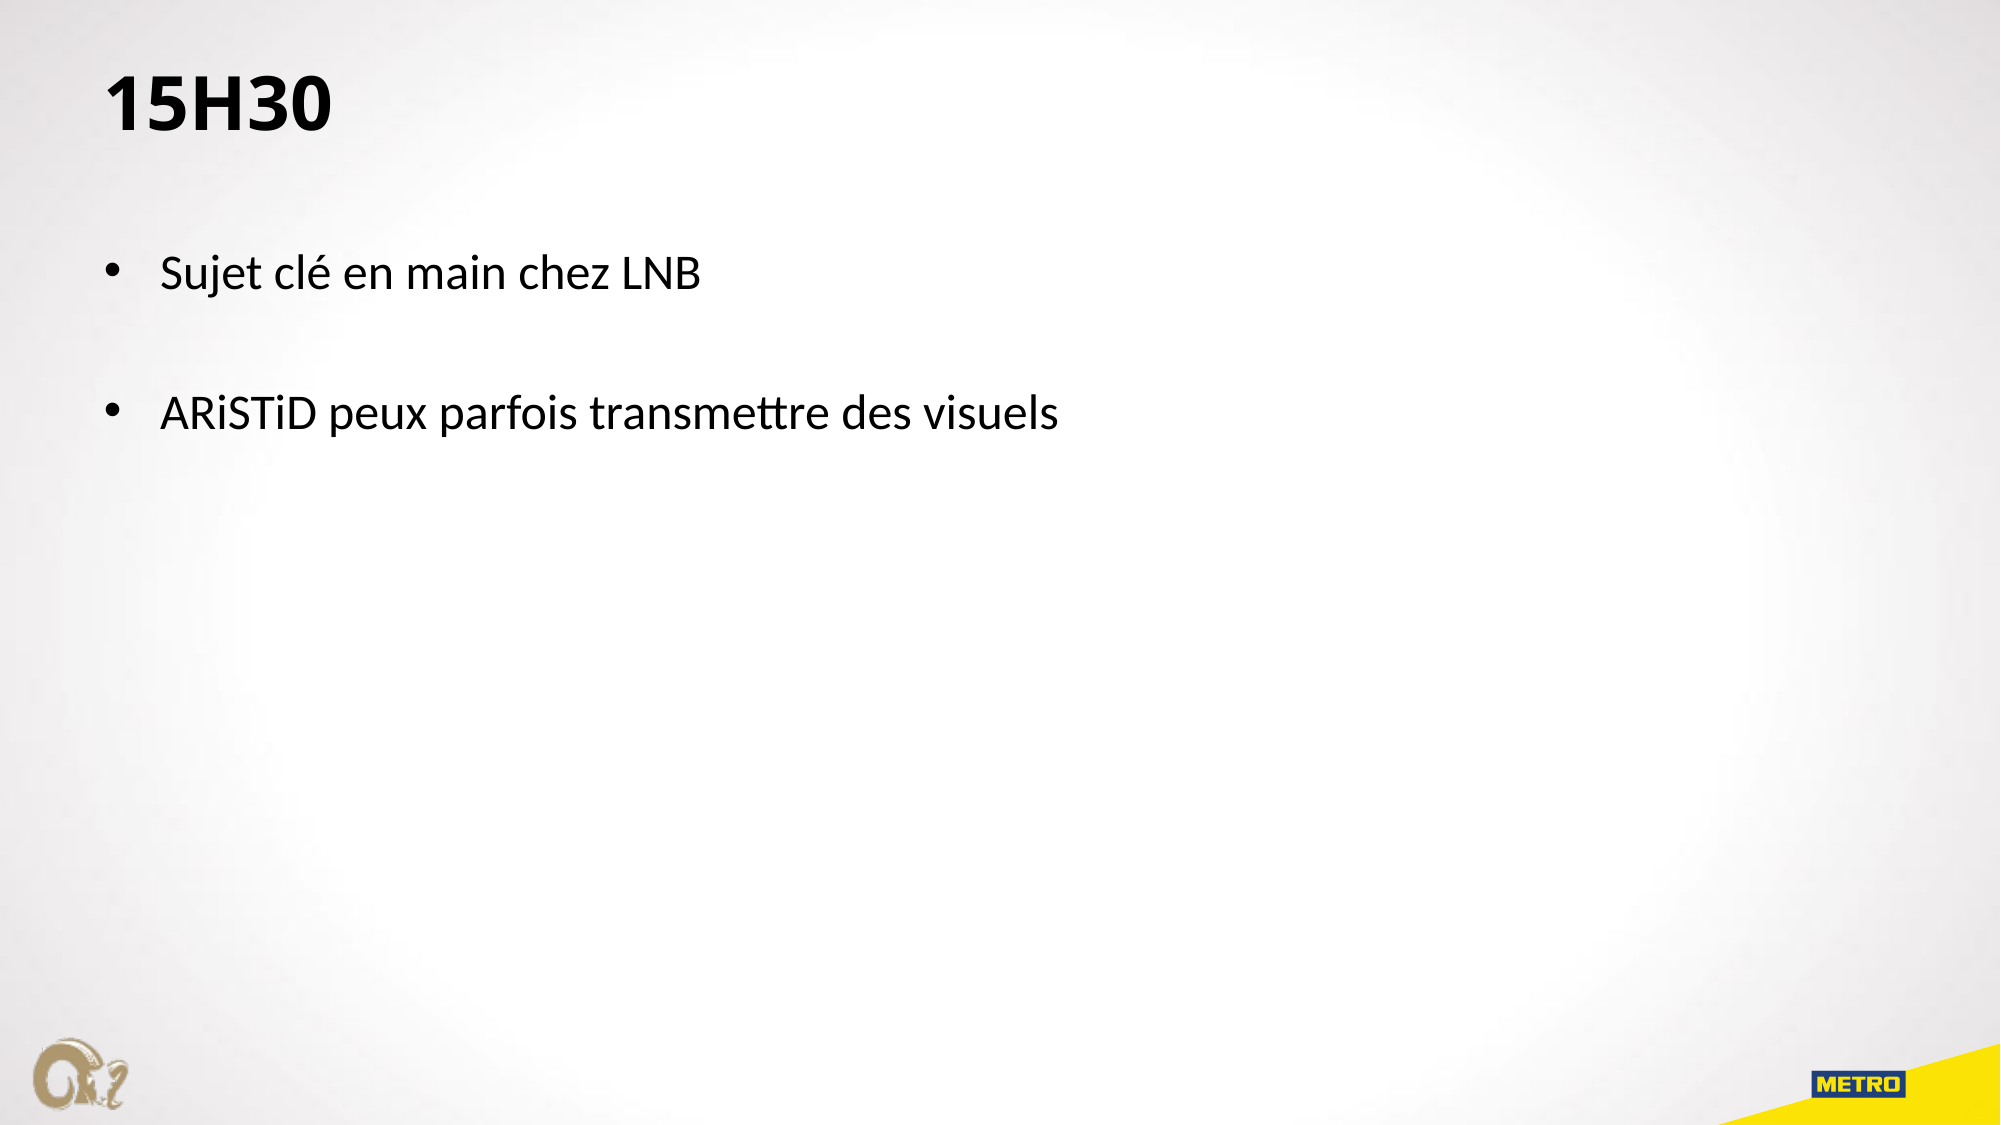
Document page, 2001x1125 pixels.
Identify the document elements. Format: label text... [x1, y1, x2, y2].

list Sujet clé en main chez LNB ARiSTiD peux parfois transmettre des visuels [88, 231, 1800, 1062]
title 15H30 [88, 6, 1889, 195]
picture [0, 0, 2000, 1125]
